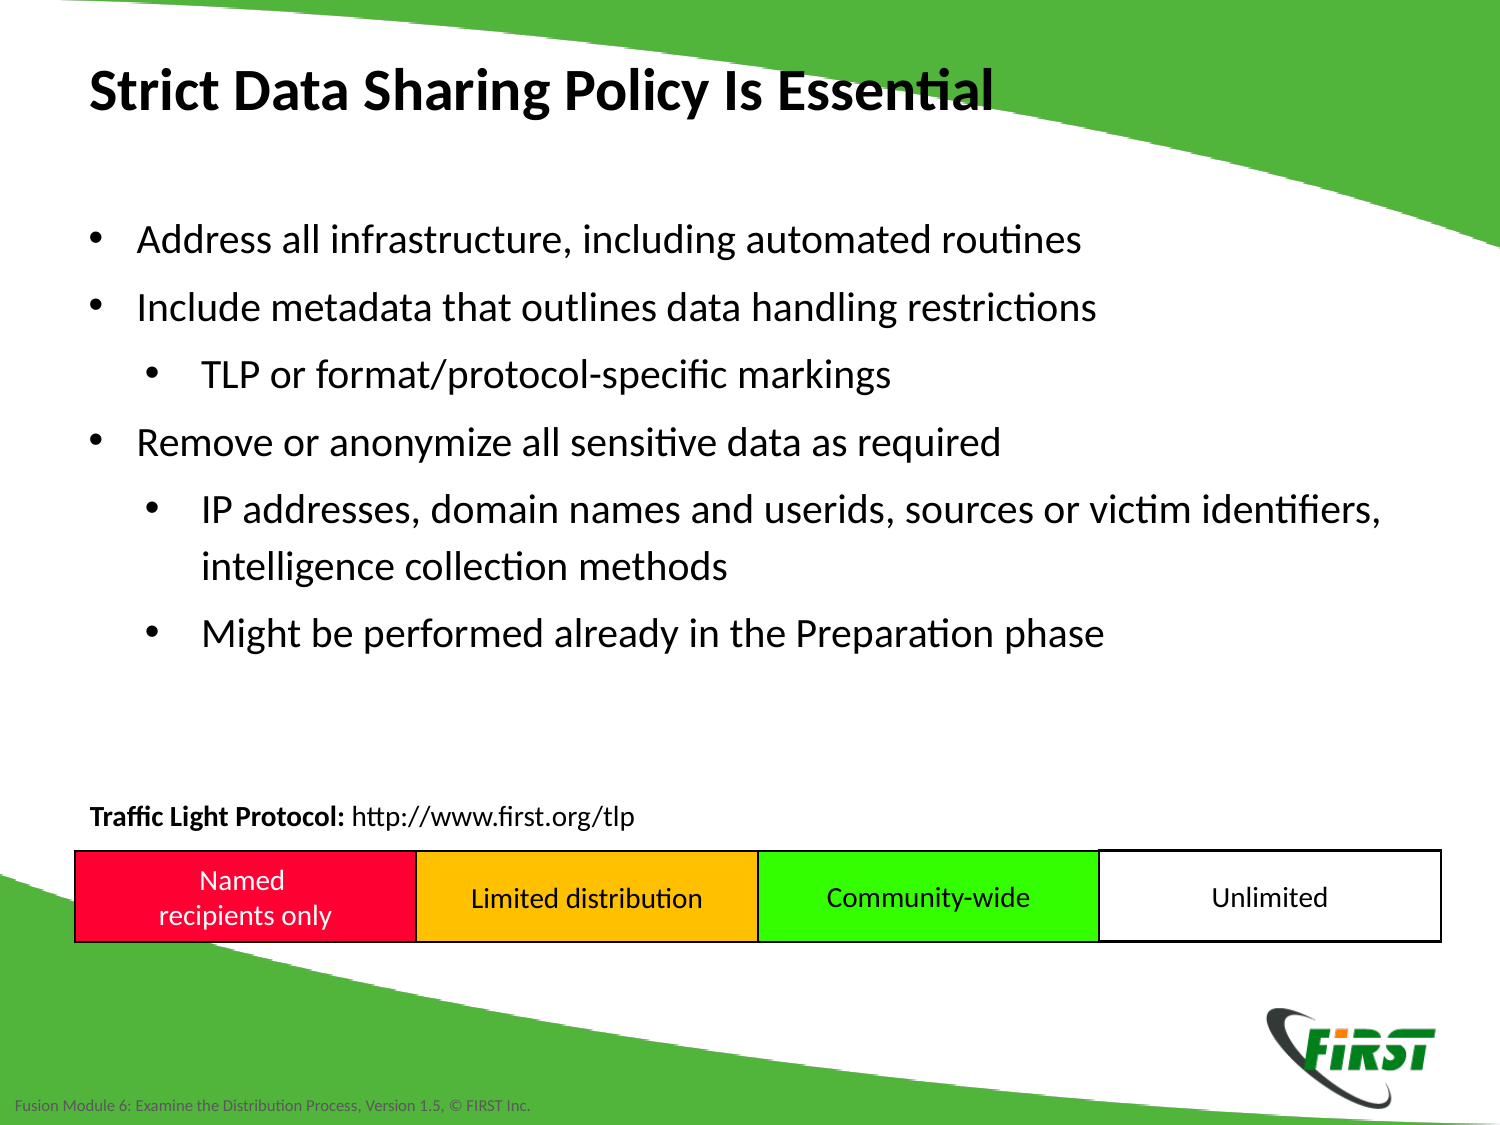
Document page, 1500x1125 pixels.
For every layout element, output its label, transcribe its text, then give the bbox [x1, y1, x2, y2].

text_box Traffic Light Protocol: http://www.first.org/tlp [74, 789, 1018, 841]
text_box Strict Data Sharing Policy Is Essential [75, 57, 1425, 125]
text_box Unlimited [1099, 850, 1441, 942]
text_box Limited distribution [416, 850, 757, 942]
text_box Named recipients only [75, 850, 416, 942]
text_box Address all infrastructure, including automated routines Include metadata that outlines data handling restrictions TLP or format/protocol-specific markings Remove or anonymize all sensitive data as required IP addresses, domain names and userids, sources or victim identifiers, intelligence collection methods Might be performed already in the Preparation phase [73, 197, 1429, 904]
text_box Community-wide [757, 850, 1099, 942]
picture [0, 0, 1500, 1125]
